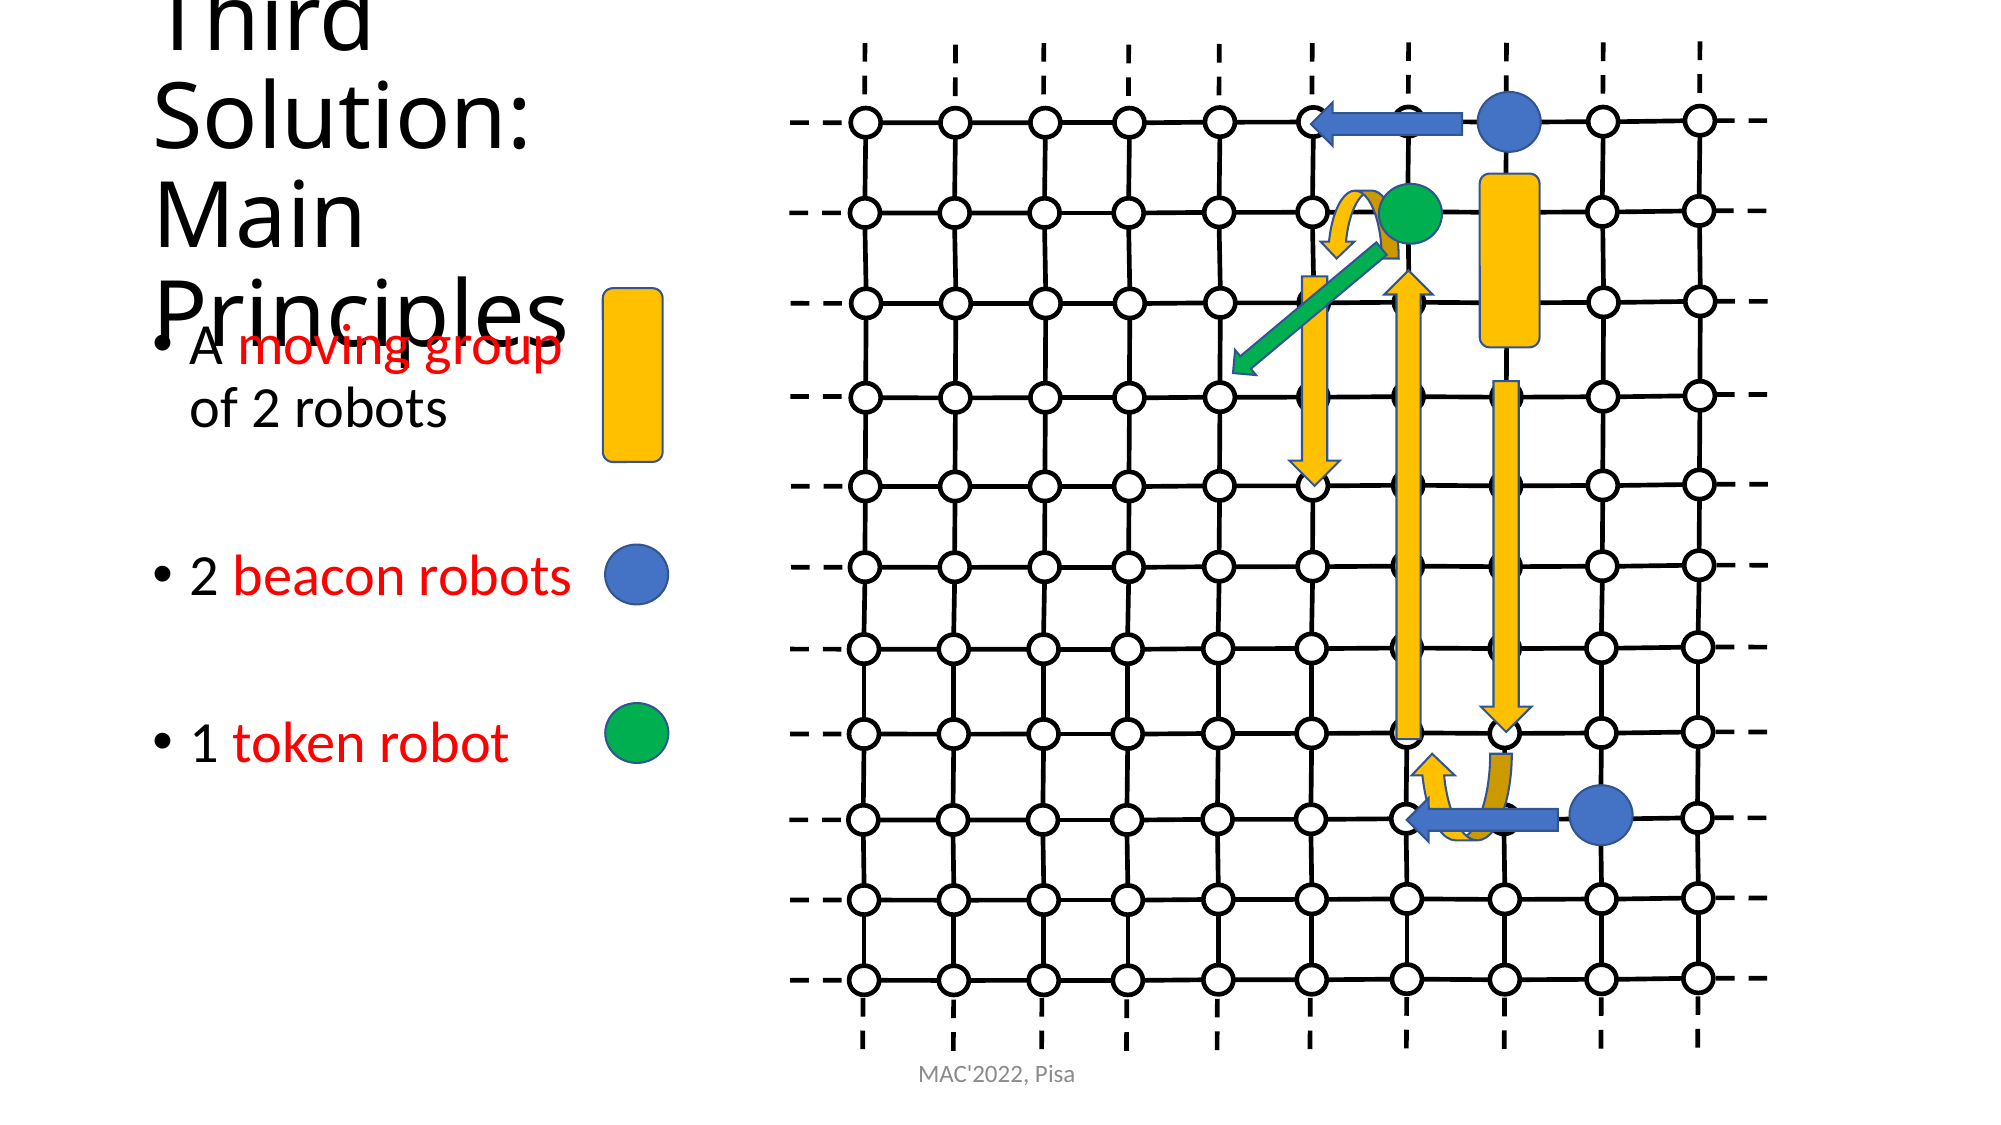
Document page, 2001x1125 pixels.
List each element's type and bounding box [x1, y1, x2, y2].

title [137, 59, 783, 278]
text_box [604, 702, 670, 764]
text_box [789, 41, 1777, 1065]
text_box [601, 287, 664, 464]
list [137, 216, 636, 1014]
footer [662, 1042, 1338, 1103]
text_box [604, 543, 670, 606]
